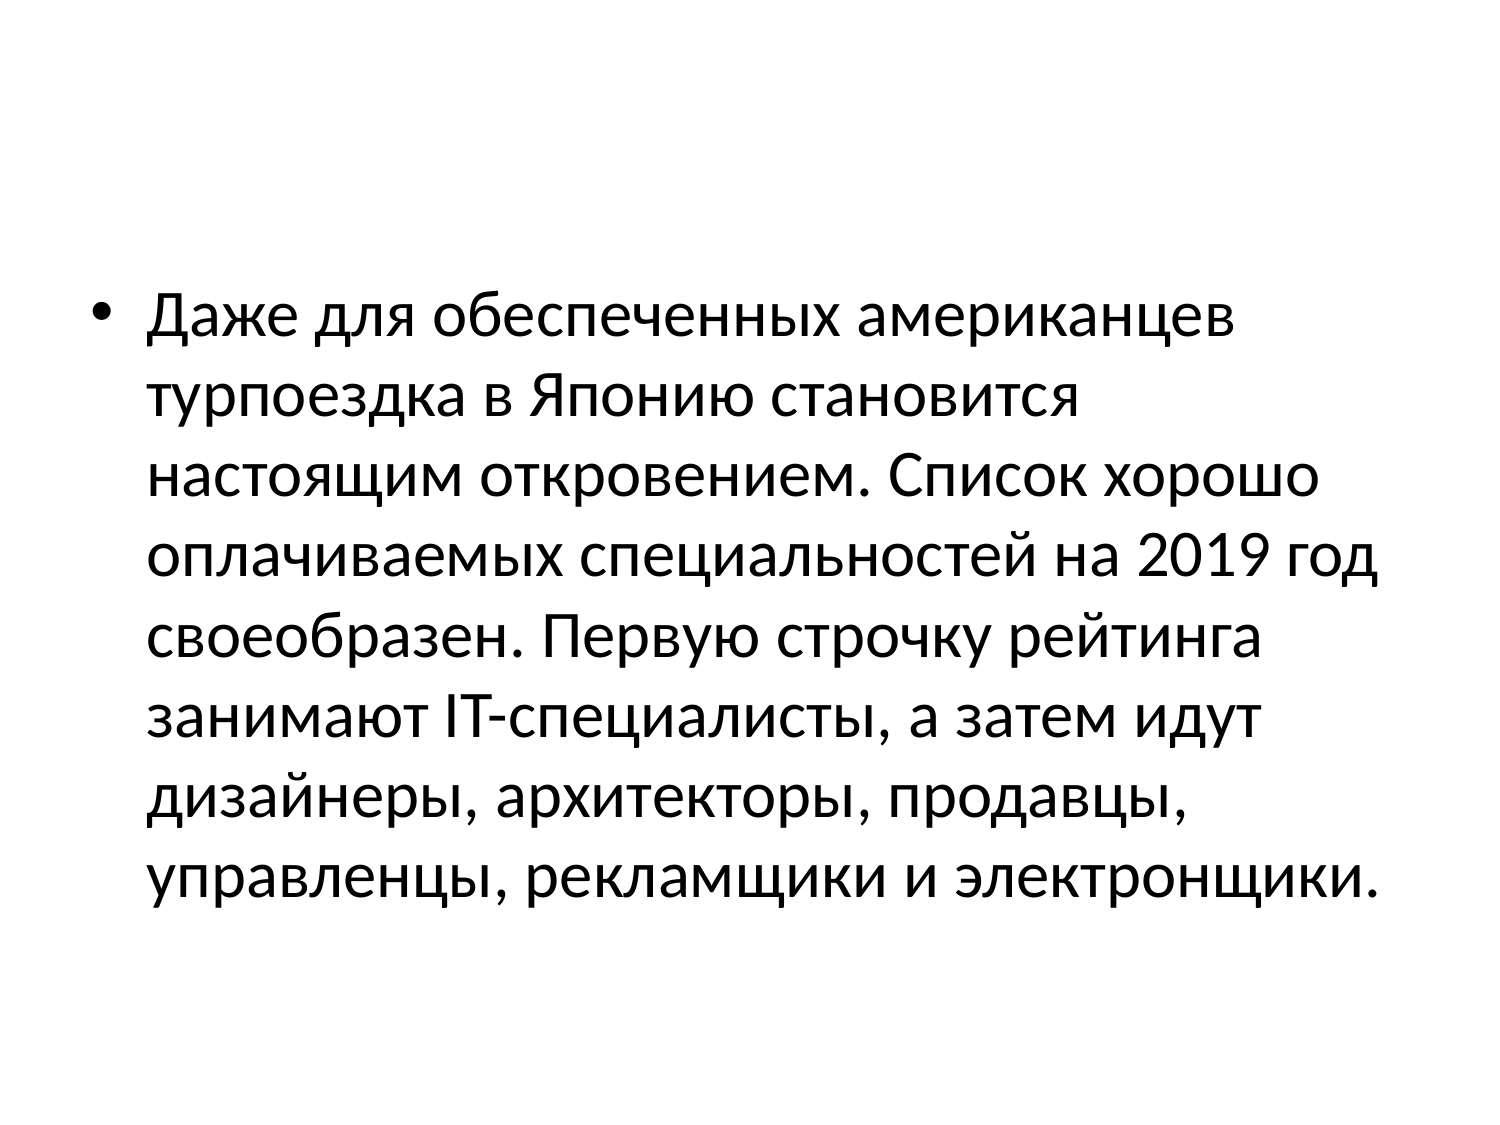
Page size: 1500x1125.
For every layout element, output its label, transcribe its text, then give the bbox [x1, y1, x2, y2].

list Даже для обеспеченных американцев турпоездка в Японию становится настоящим откровением. Список хорошо оплачиваемых специальностей на 2019 год своеобразен. Первую строчку рейтинга занимают IT-специалисты, а затем идут дизайнеры, архитекторы, продавцы, управленцы, рекламщики и электронщики. [75, 262, 1425, 1005]
